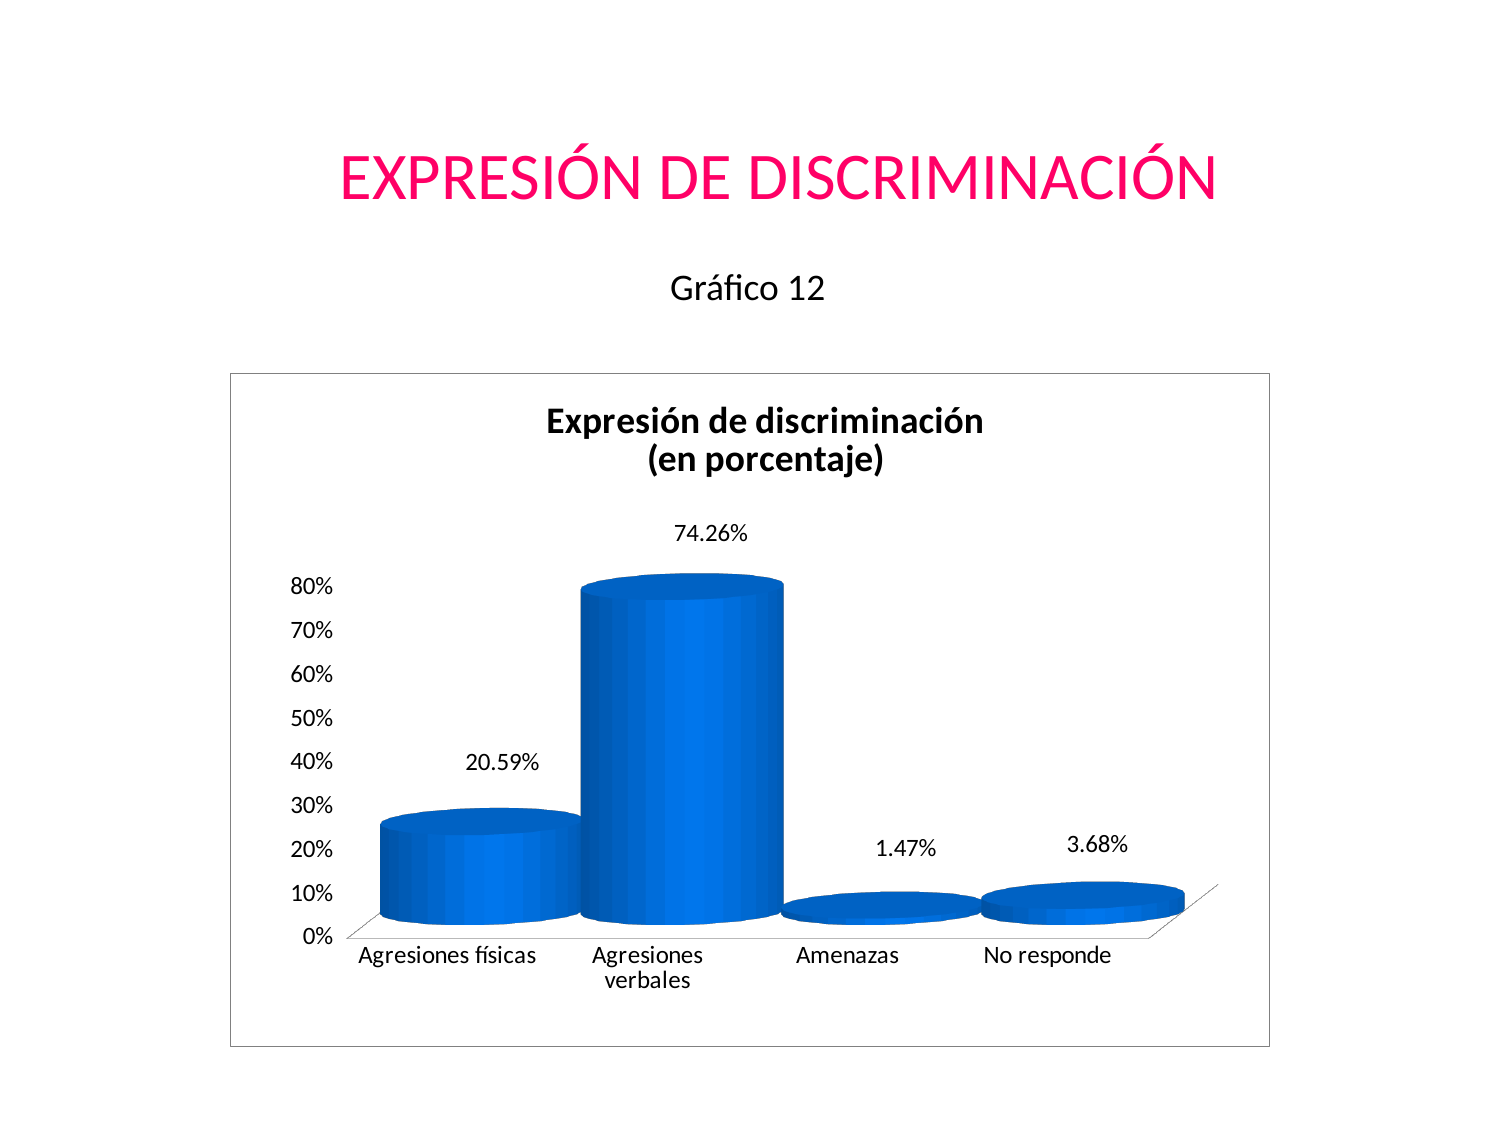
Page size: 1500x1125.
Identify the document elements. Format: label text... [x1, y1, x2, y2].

chart [229, 373, 1270, 1048]
text_box EXPRESIÓN DE DISCRIMINACIÓN [100, 113, 1459, 232]
text_box Gráfico 12 [655, 255, 868, 315]
